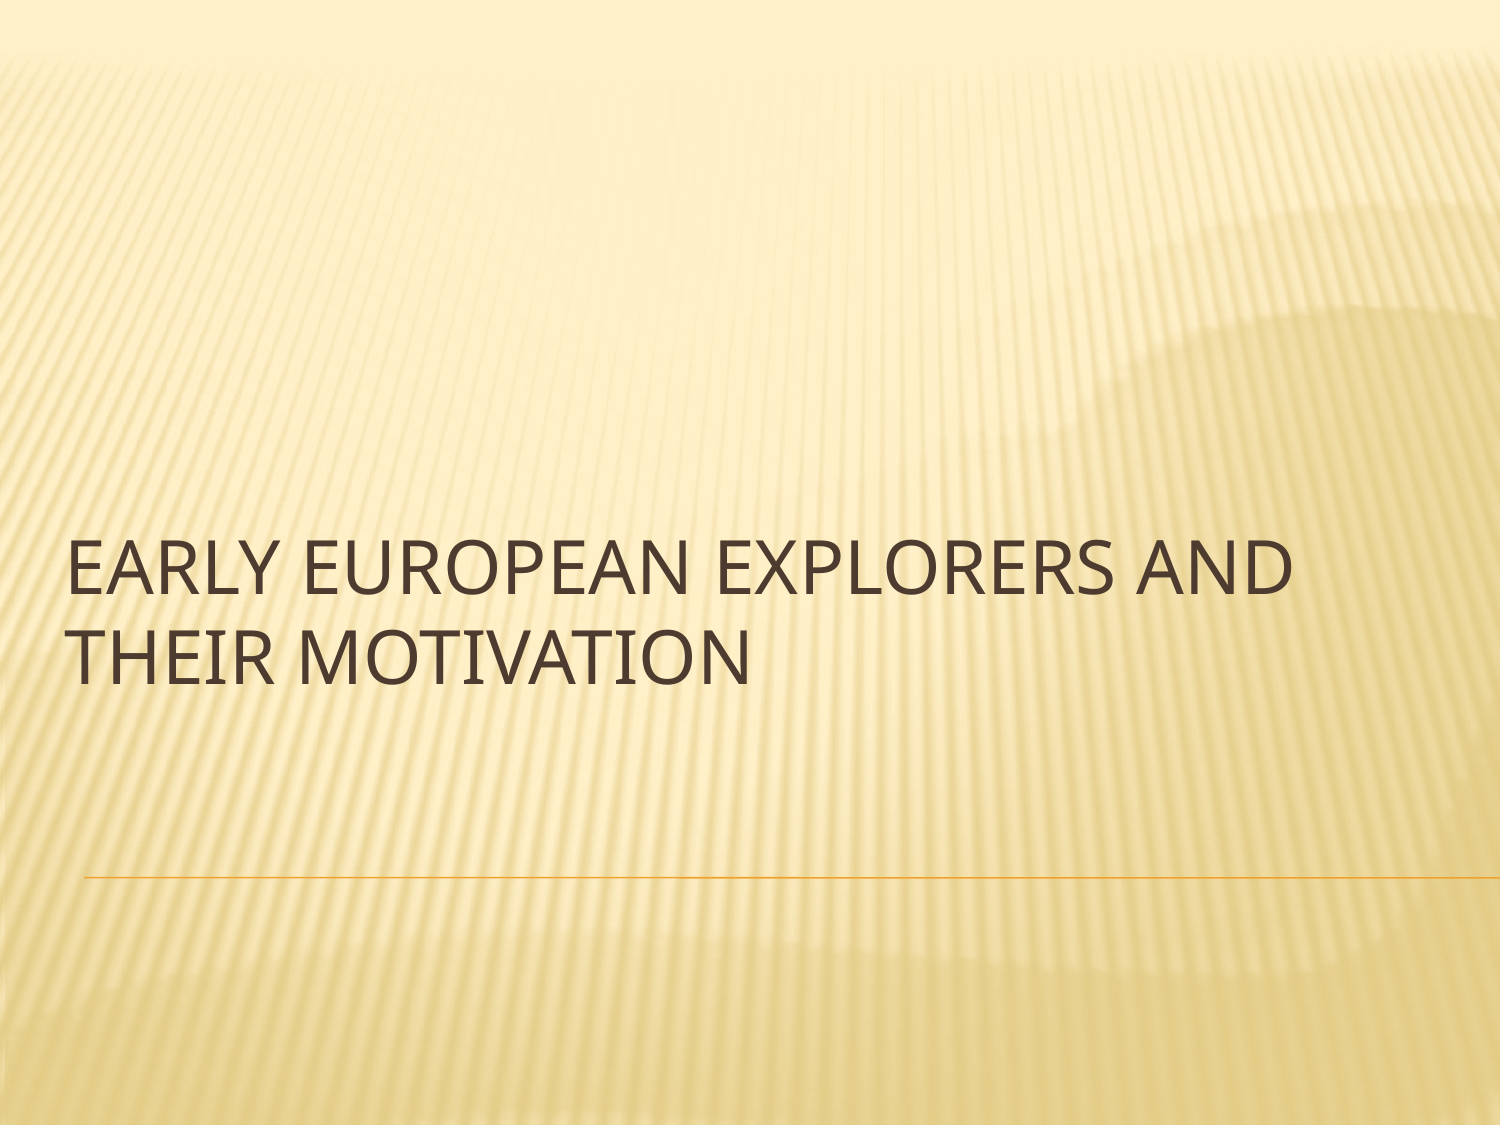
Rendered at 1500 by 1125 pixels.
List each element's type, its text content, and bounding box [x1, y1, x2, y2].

title Early European explorers and their motivation [50, 512, 1450, 997]
